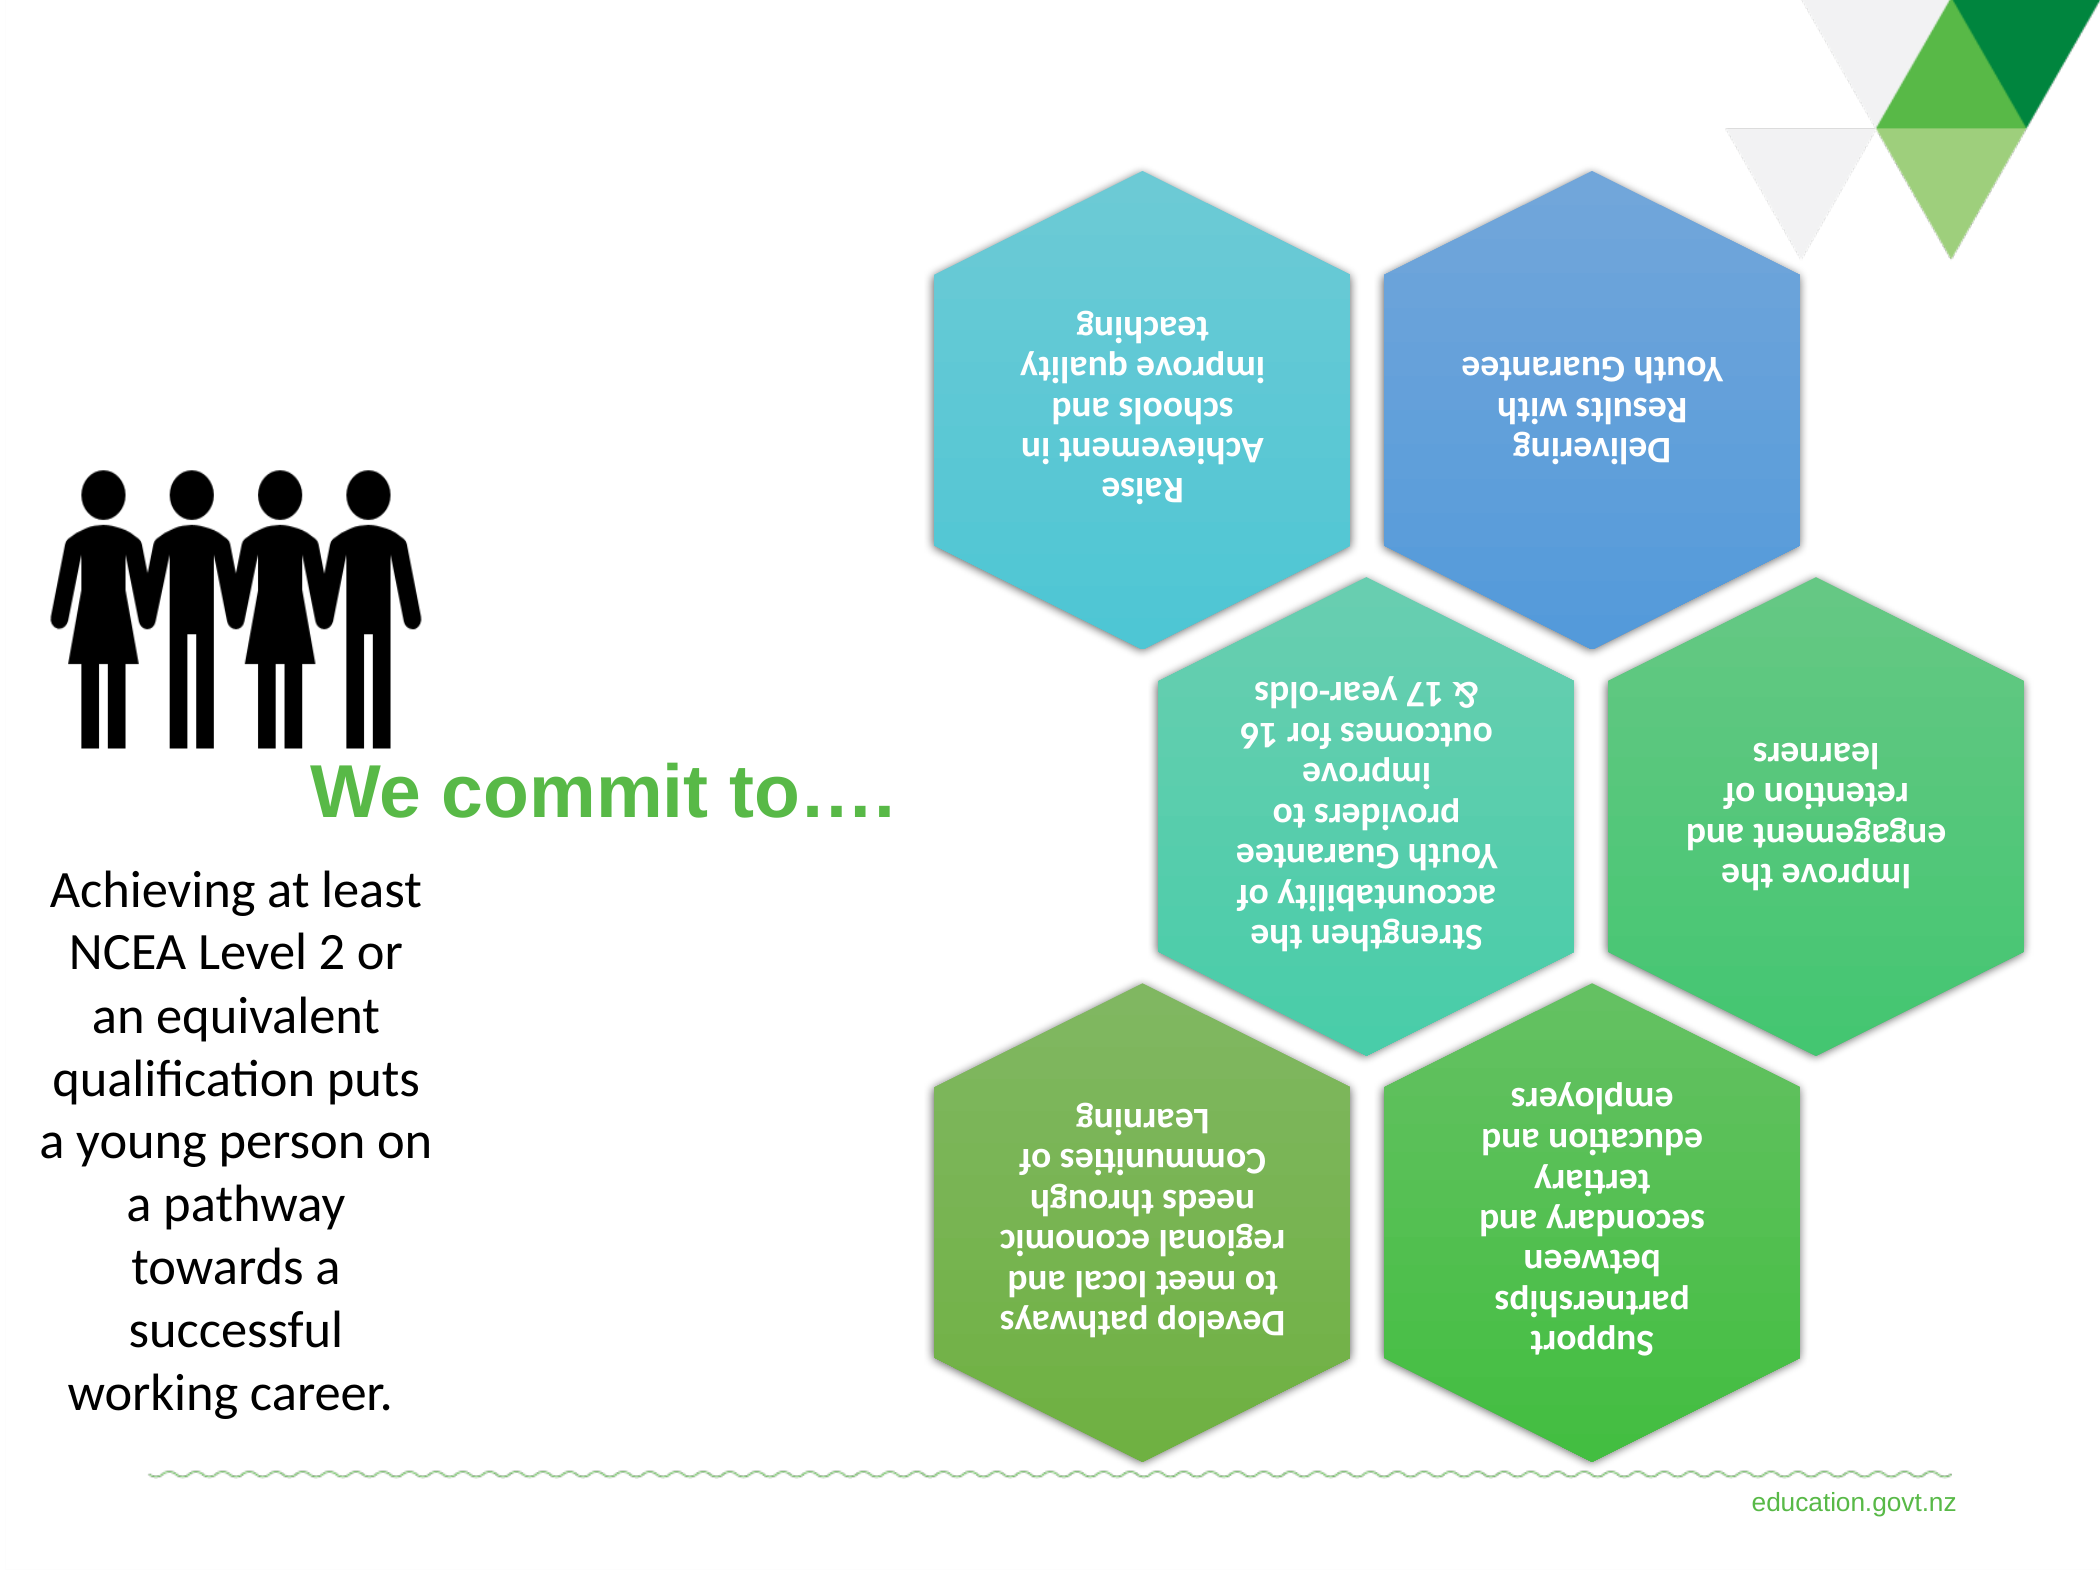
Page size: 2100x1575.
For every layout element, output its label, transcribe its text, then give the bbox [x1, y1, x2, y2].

picture [4, 0, 2100, 1571]
title We commit to…. [295, 674, 624, 912]
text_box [624, 57, 2100, 1575]
text_box Achieving at least NCEA Level 2 or an equivalent qualification puts a young person on a pathway towards a successful working career. [24, 848, 448, 1429]
